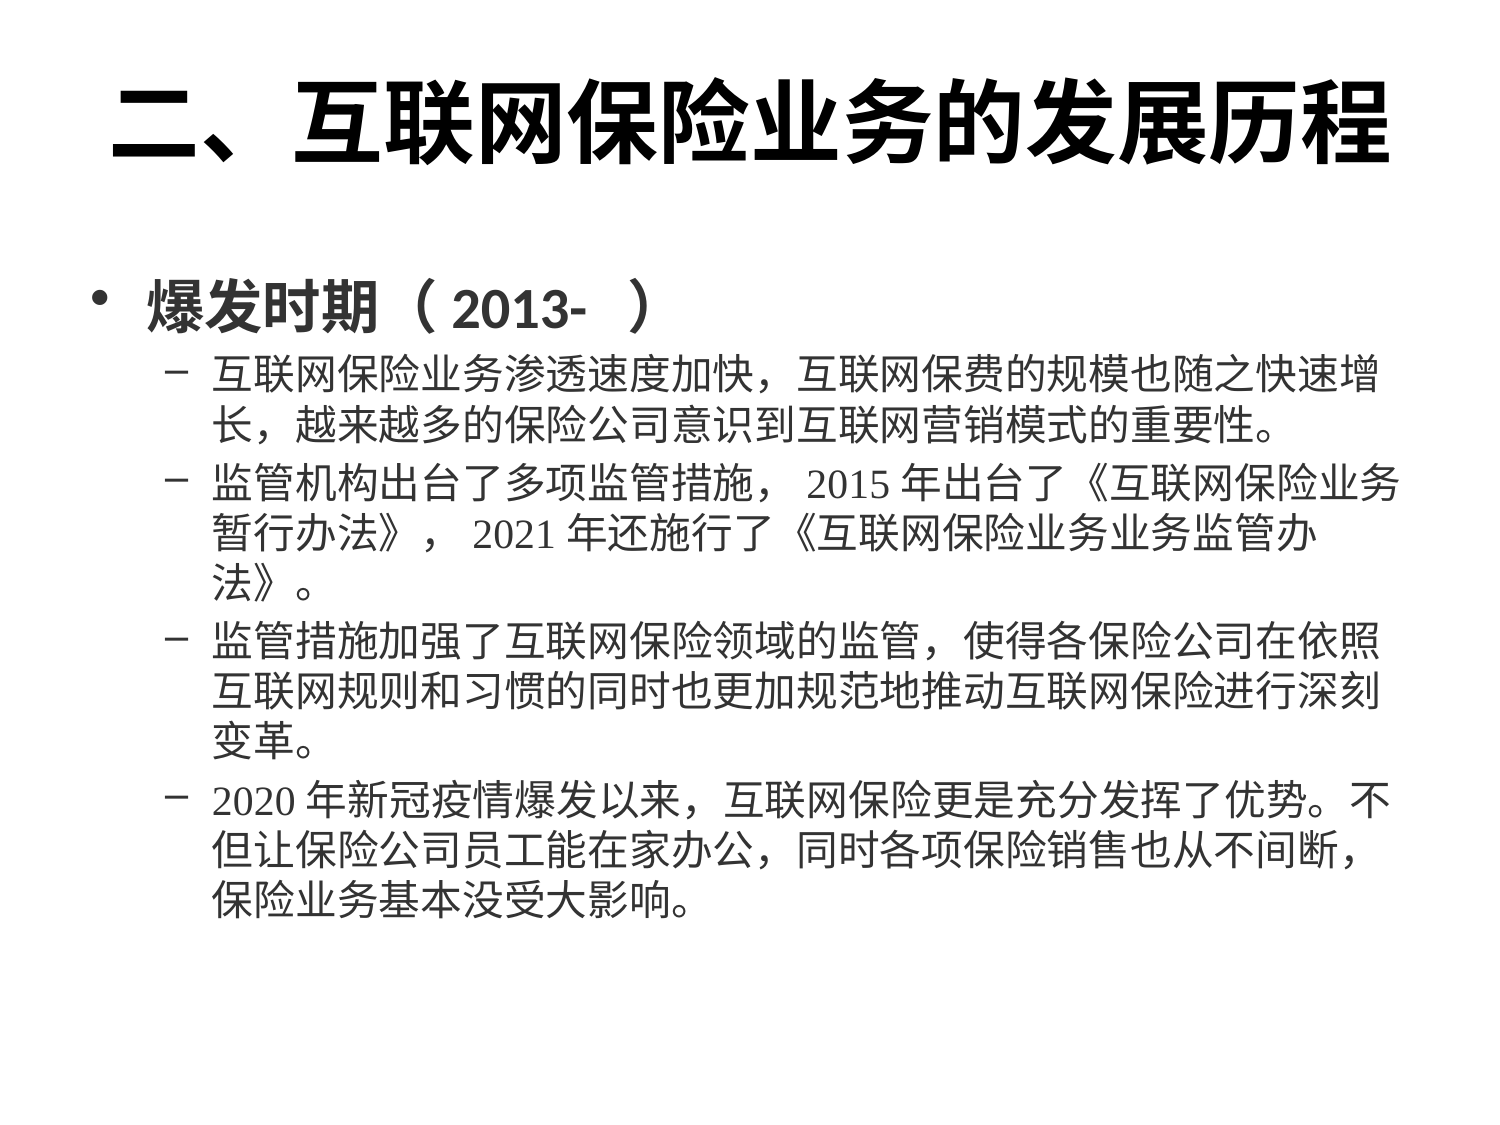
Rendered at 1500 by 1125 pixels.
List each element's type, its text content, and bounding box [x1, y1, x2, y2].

title 二、互联网保险业务的发展历程 [75, 26, 1426, 214]
list 爆发时期（2013- ） 互联网保险业务渗透速度加快，互联网保费的规模也随之快速增长，越来越多的保险公司意识到互联网营销模式的重要性。 监管机构出台了多项监管措施，2015年出台了《互联网保险业务暂行办法》，2021年还施行了《互联网保险业务业务监管办法》。 监管措施加强了互联网保险领域的监管，使得各保险公司在依照互联网规则和习惯的同时也更加规范地推动互联网保险进行深刻变革。 2020年新冠疫情爆发以来，互联网保险更是充分发挥了优势。不但让保险公司员工能在家办公，同时各项保险销售也从不间断，保险业务基本没受大影响。 [75, 262, 1425, 1005]
